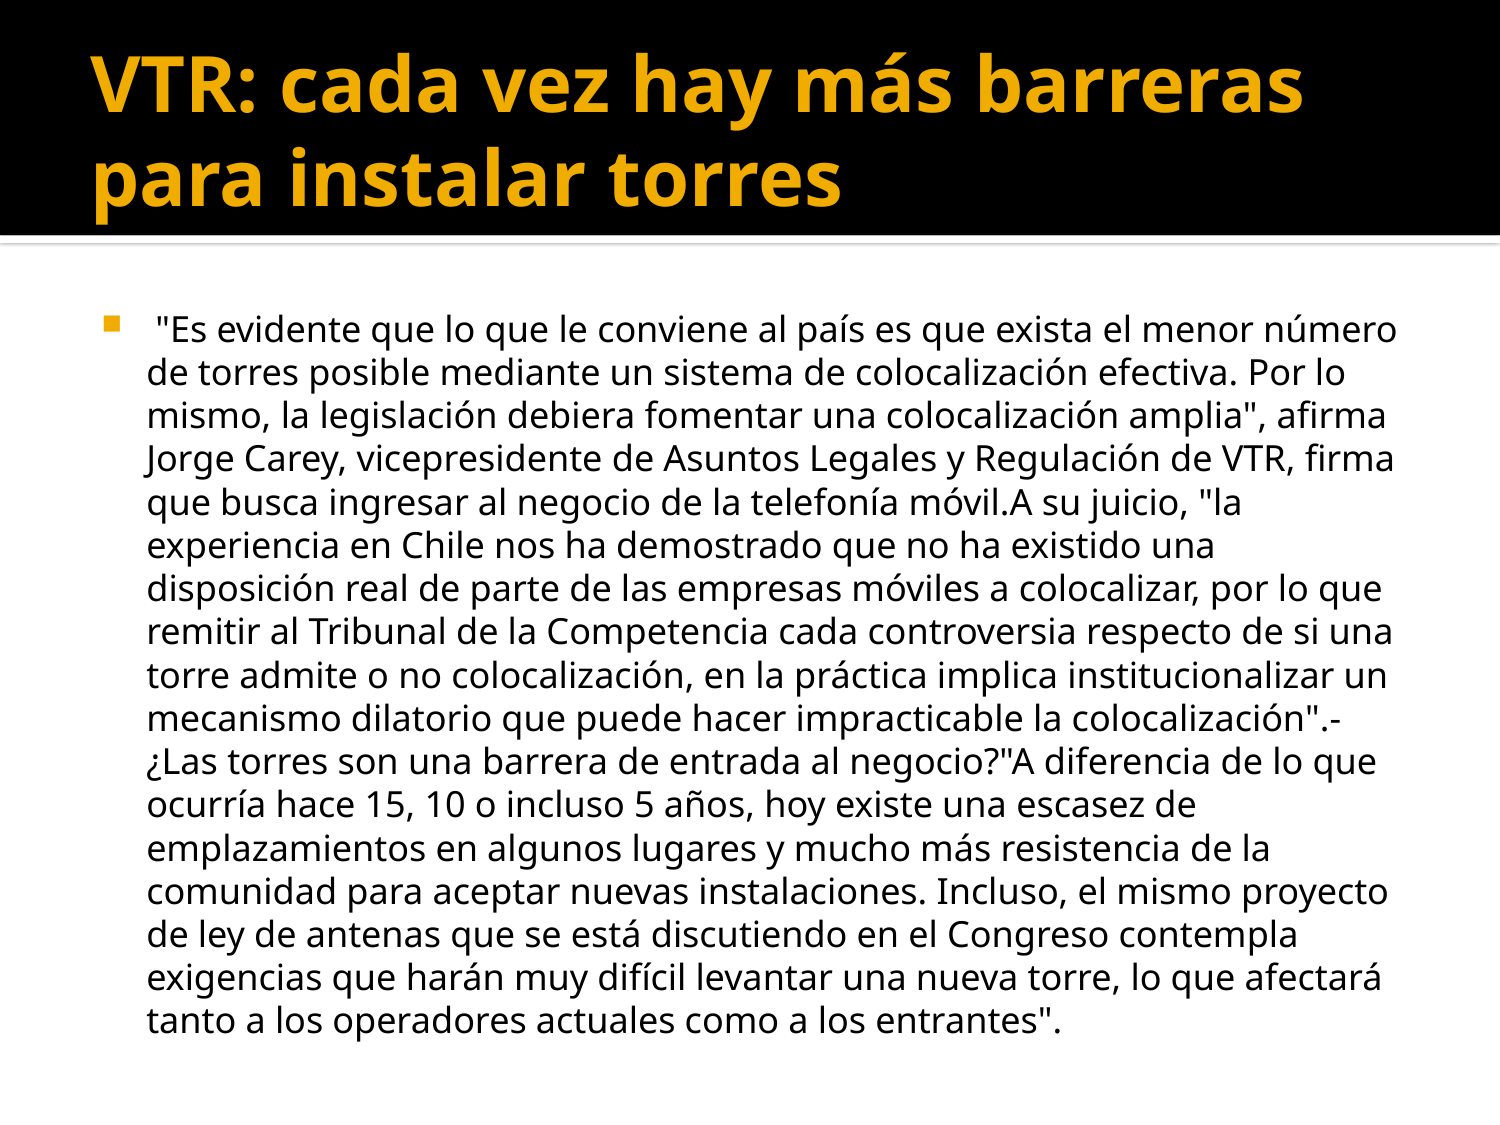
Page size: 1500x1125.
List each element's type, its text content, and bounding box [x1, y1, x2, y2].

title VTR: cada vez hay más barreras para instalar torres [75, 25, 1425, 231]
list "Es evidente que lo que le conviene al país es que exista el menor número de torres posible mediante un sistema de colocalización efectiva. Por lo mismo, la legislación debiera fomentar una colocalización amplia", afirma Jorge Carey, vicepresidente de Asuntos Legales y Regulación de VTR, firma que busca ingresar al negocio de la telefonía móvil.A su juicio, "la experiencia en Chile nos ha demostrado que no ha existido una disposición real de parte de las empresas móviles a colocalizar, por lo que remitir al Tribunal de la Competencia cada controversia respecto de si una torre admite o no colocalización, en la práctica implica institucionalizar un mecanismo dilatorio que puede hacer impracticable la colocalización".-¿Las torres son una barrera de entrada al negocio?"A diferencia de lo que ocurría hace 15, 10 o incluso 5 años, hoy existe una escasez de emplazamientos en algunos lugares y mucho más resistencia de la comunidad para aceptar nuevas instalaciones. Incluso, el mismo proyecto de ley de antenas que se está discutiendo en el Congreso contempla exigencias que harán muy difícil levantar una nueva torre, lo que afectará tanto a los operadores actuales como a los entrantes". [75, 291, 1425, 1050]
